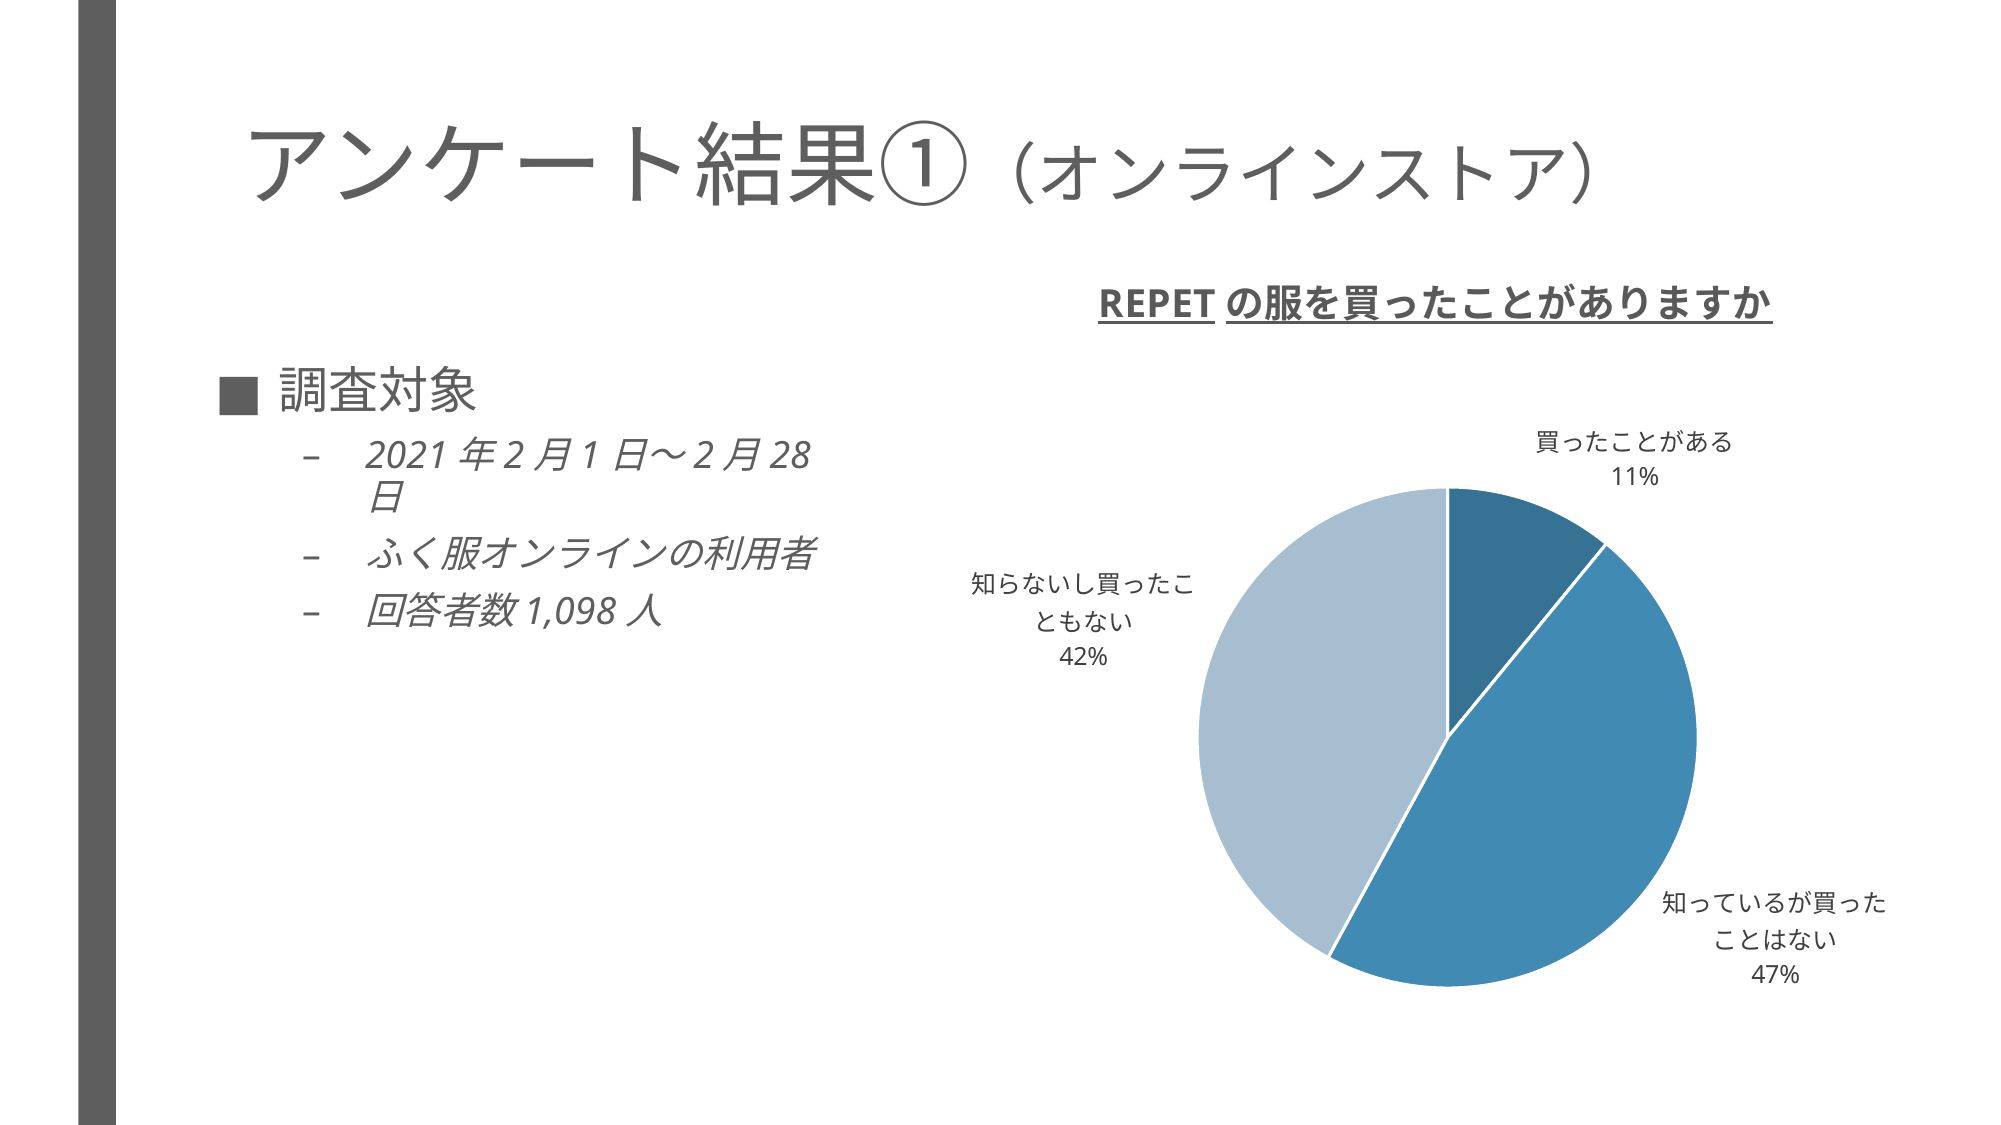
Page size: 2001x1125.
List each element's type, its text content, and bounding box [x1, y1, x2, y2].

title アンケート結果①（オンラインストア） [225, 112, 1800, 356]
chart [870, 235, 2000, 1106]
list 調査対象 2021年2月1日～2月28日 ふく服オンラインの利用者 回答者数1,098人 [200, 356, 870, 661]
